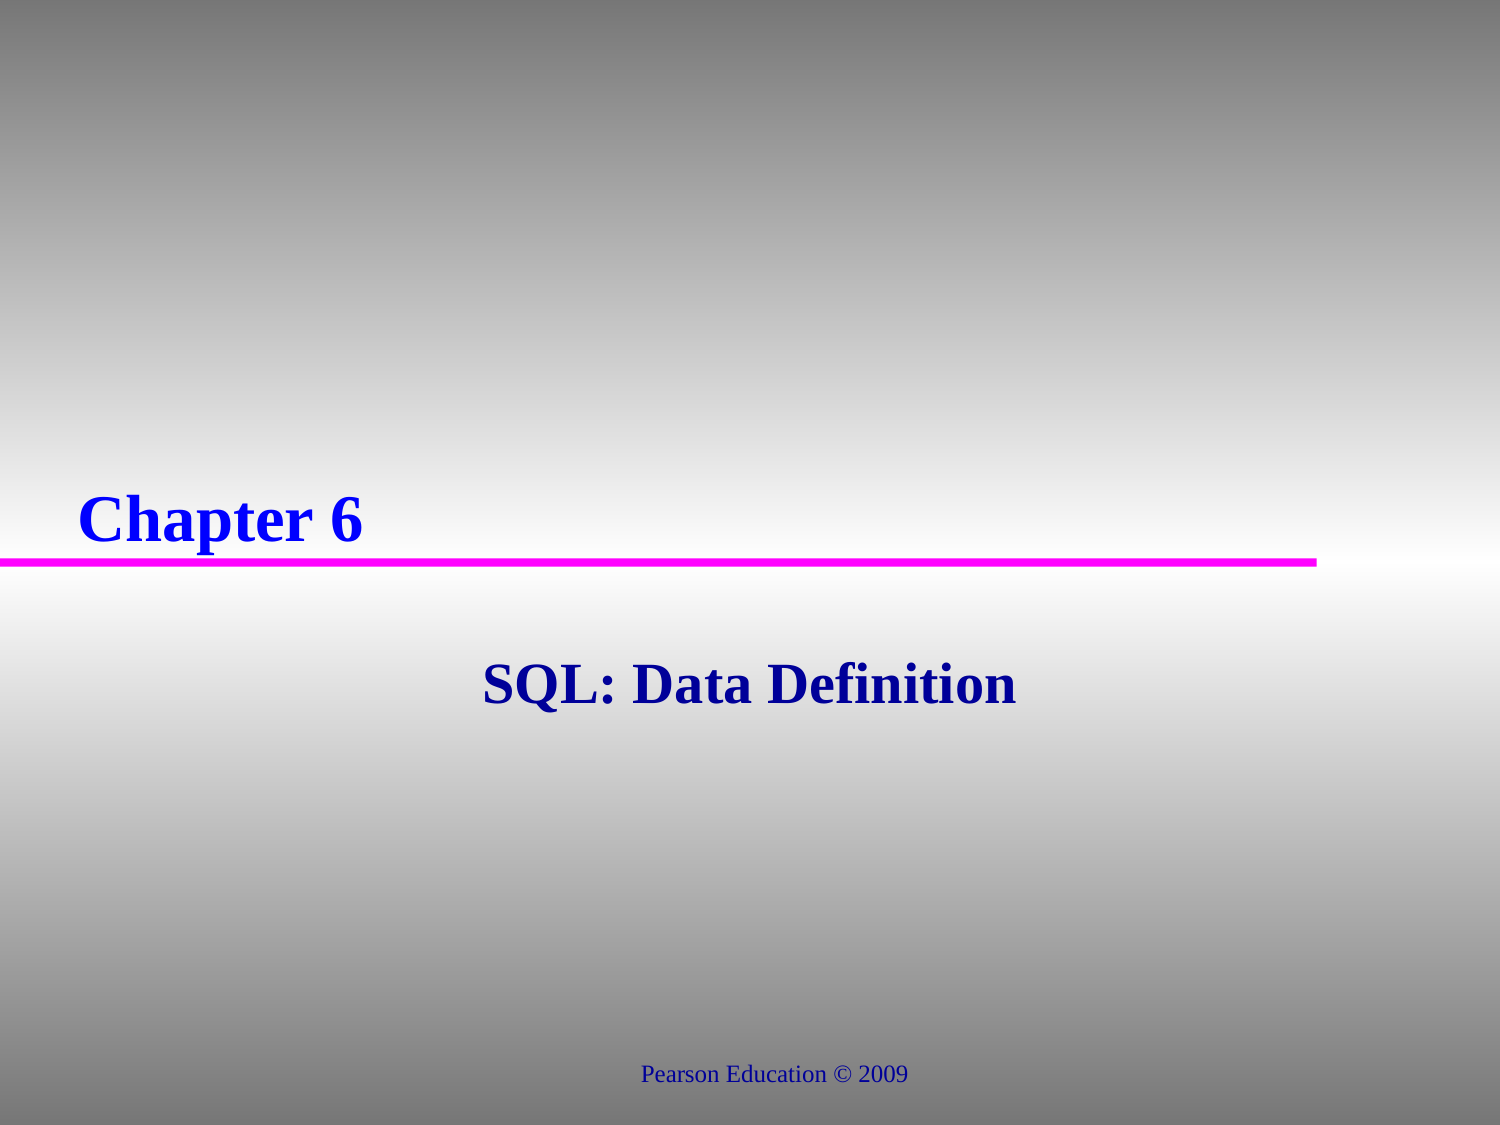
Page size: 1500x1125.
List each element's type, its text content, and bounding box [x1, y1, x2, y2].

title Chapter 6 [62, 374, 1338, 563]
subtitle SQL: Data Definition [224, 637, 1276, 926]
text_box Pearson Education © 2009 [512, 1050, 1038, 1095]
